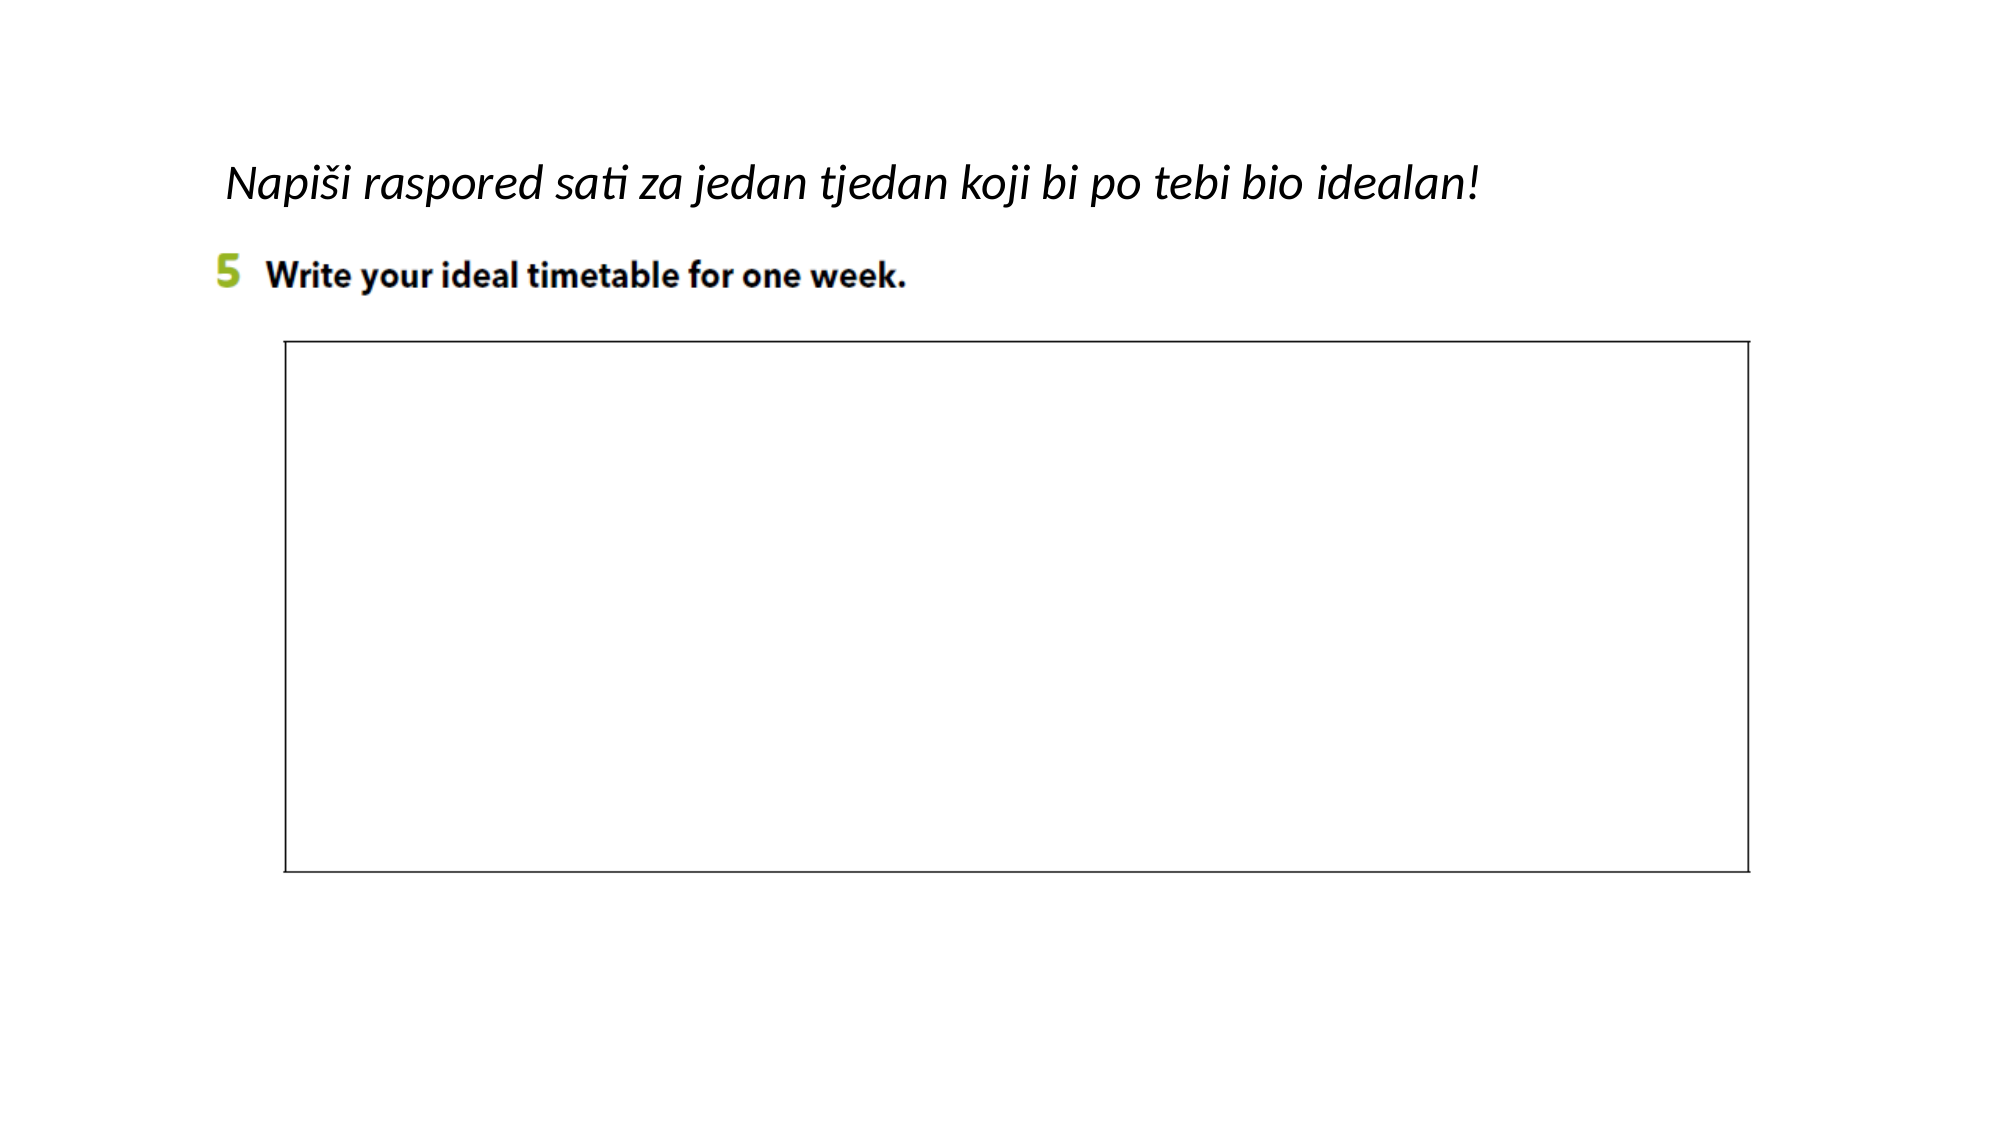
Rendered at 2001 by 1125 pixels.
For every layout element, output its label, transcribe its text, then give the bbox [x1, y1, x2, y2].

text_box Napiši raspored sati za jedan tjedan koji bi po tebi bio idealan! [210, 142, 1736, 217]
picture [210, 241, 1790, 884]
